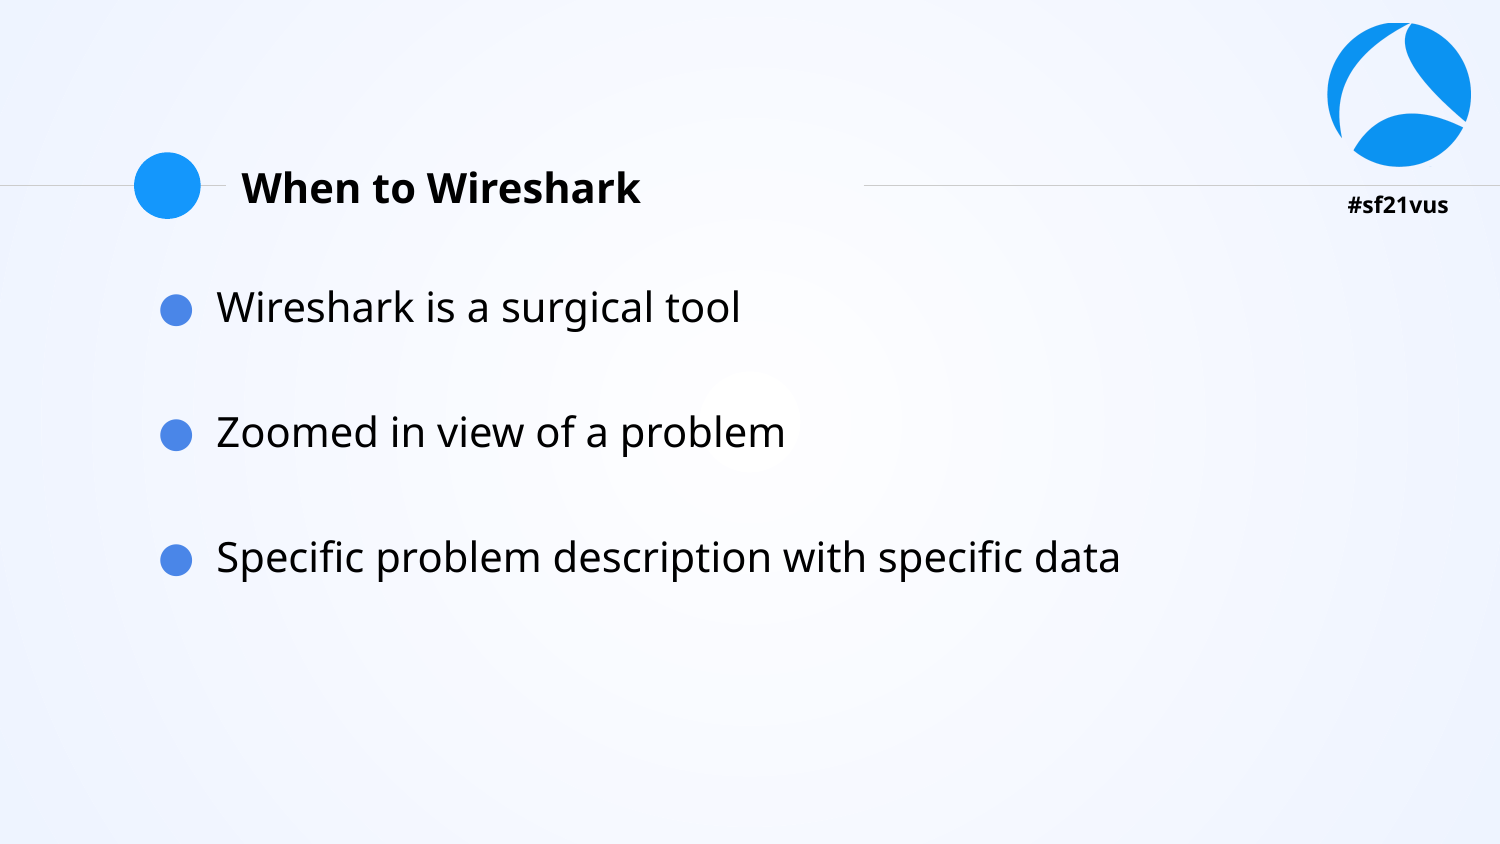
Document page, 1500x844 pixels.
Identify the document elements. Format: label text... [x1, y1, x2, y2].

title When to Wireshark [226, 151, 863, 223]
list Wireshark is a surgical tool Zoomed in view of a problem Specific problem description with specific data [126, 265, 1163, 796]
picture [1327, 23, 1471, 167]
